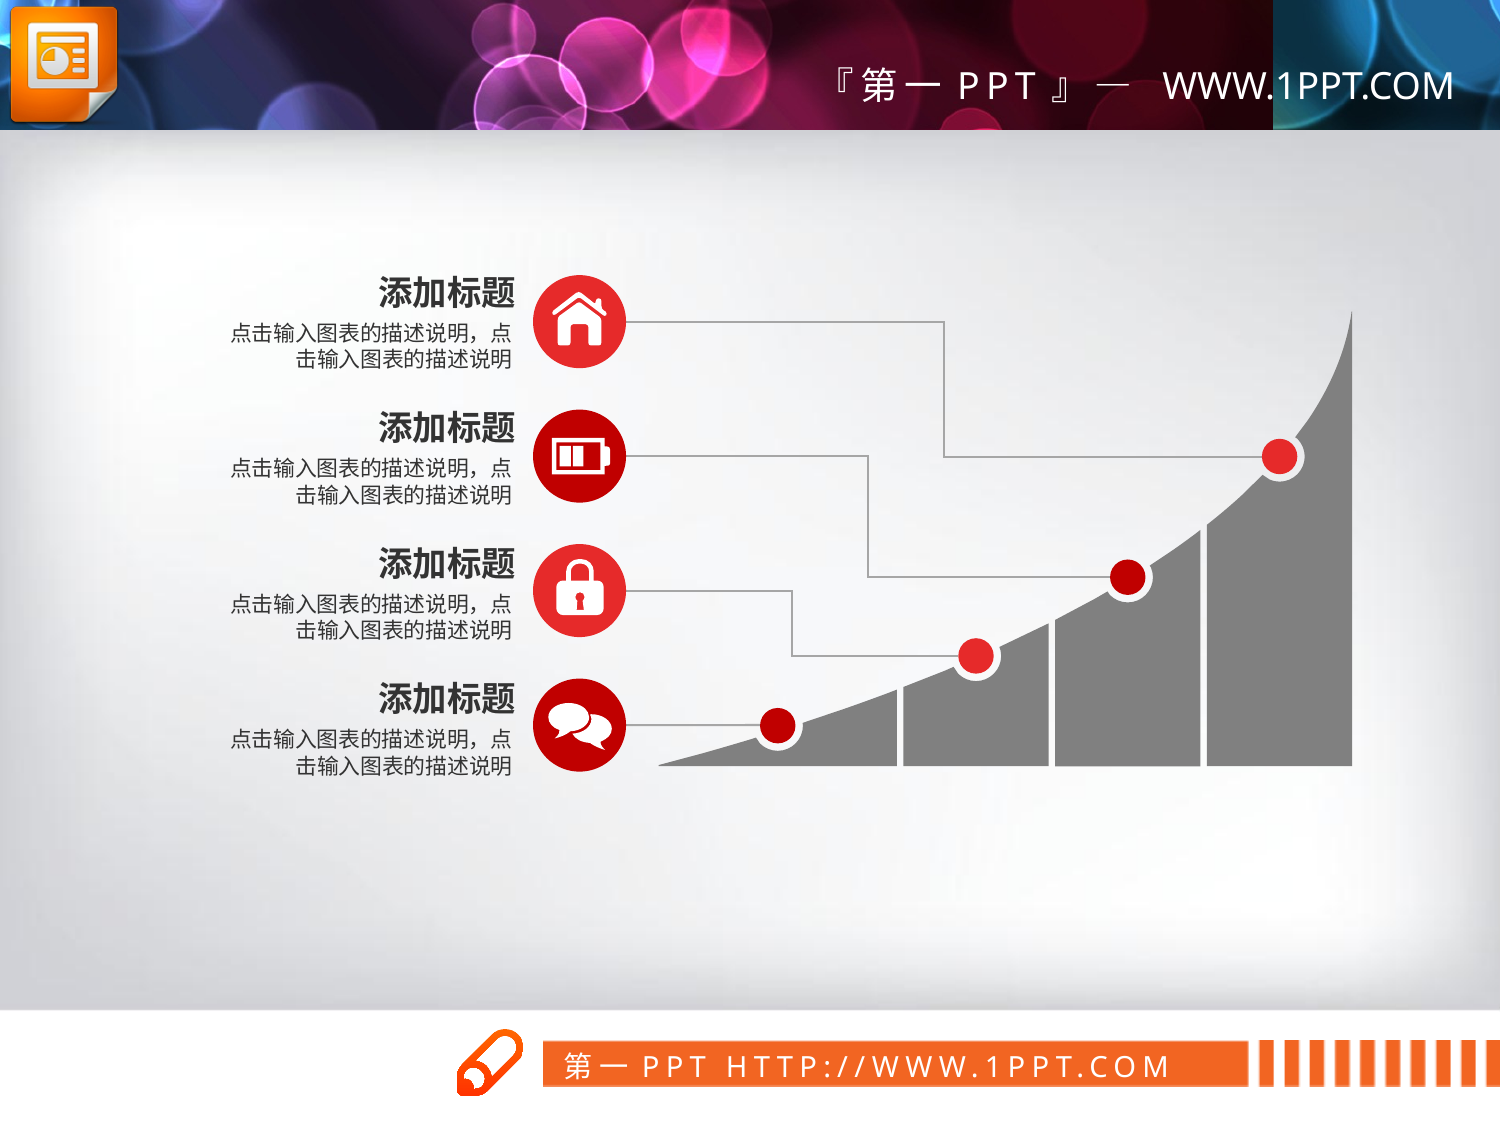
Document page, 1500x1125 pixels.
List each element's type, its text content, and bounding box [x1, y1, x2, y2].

text_box [1111, 559, 1146, 595]
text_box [625, 590, 959, 657]
text_box [1264, 438, 1298, 475]
text_box 添加标题 [366, 400, 527, 447]
text_box 添加标题 [366, 265, 527, 312]
picture [0, 0, 1500, 1012]
text_box [658, 689, 897, 767]
text_box 点击输入图表的描述说明，点击输入图表的描述说明 [212, 718, 528, 786]
text_box [903, 623, 1049, 767]
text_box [532, 678, 627, 772]
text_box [625, 321, 1263, 457]
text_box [532, 409, 627, 503]
text_box [1206, 311, 1353, 767]
text_box 点击输入图表的描述说明，点击输入图表的描述说明 [212, 583, 528, 651]
picture [543, 1040, 1500, 1087]
text_box 添加标题 [366, 671, 527, 718]
text_box 点击输入图表的描述说明，点击输入图表的描述说明 [212, 312, 528, 380]
text_box [760, 707, 796, 744]
text_box 添加标题 [366, 536, 527, 583]
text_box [532, 543, 627, 638]
text_box [1055, 529, 1201, 767]
text_box [959, 638, 994, 674]
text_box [625, 455, 1111, 578]
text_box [532, 274, 627, 369]
text_box 点击输入图表的描述说明，点击输入图表的描述说明 [212, 447, 528, 515]
